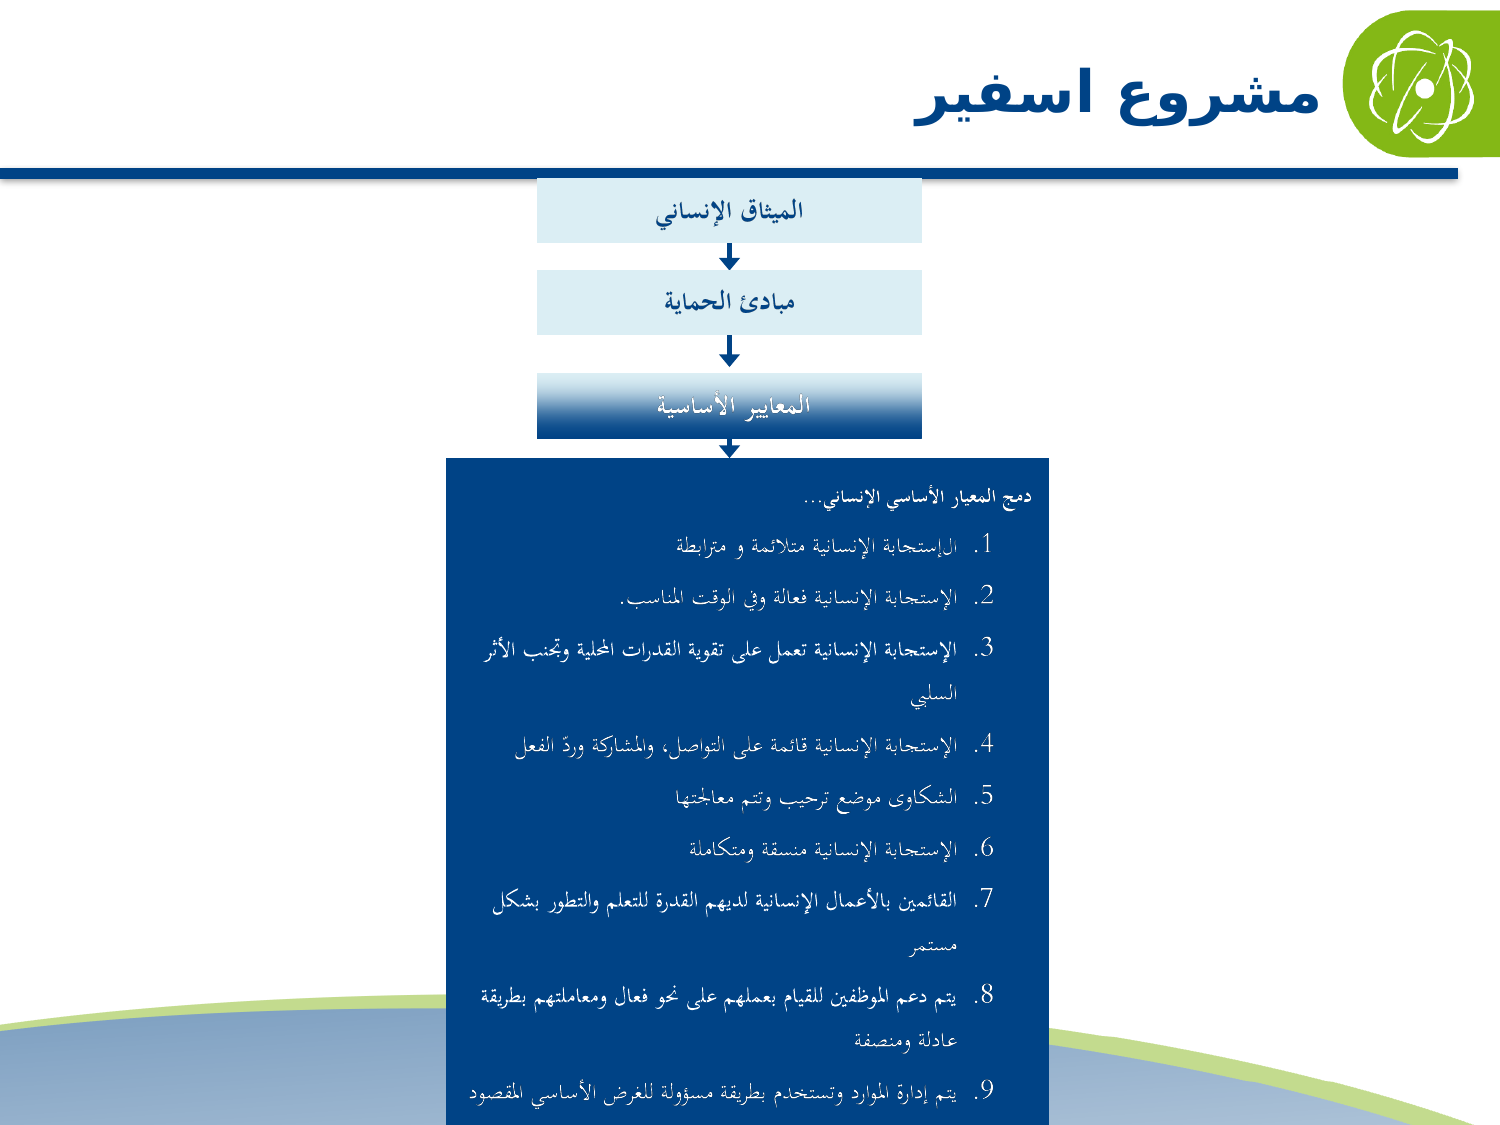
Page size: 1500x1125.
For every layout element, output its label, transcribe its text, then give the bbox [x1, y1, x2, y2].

picture [1311, 992, 1500, 1125]
picture [1332, 9, 1500, 158]
picture [0, 992, 307, 1125]
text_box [307, 169, 1311, 1125]
title مشروع اسفير [75, 0, 1335, 178]
